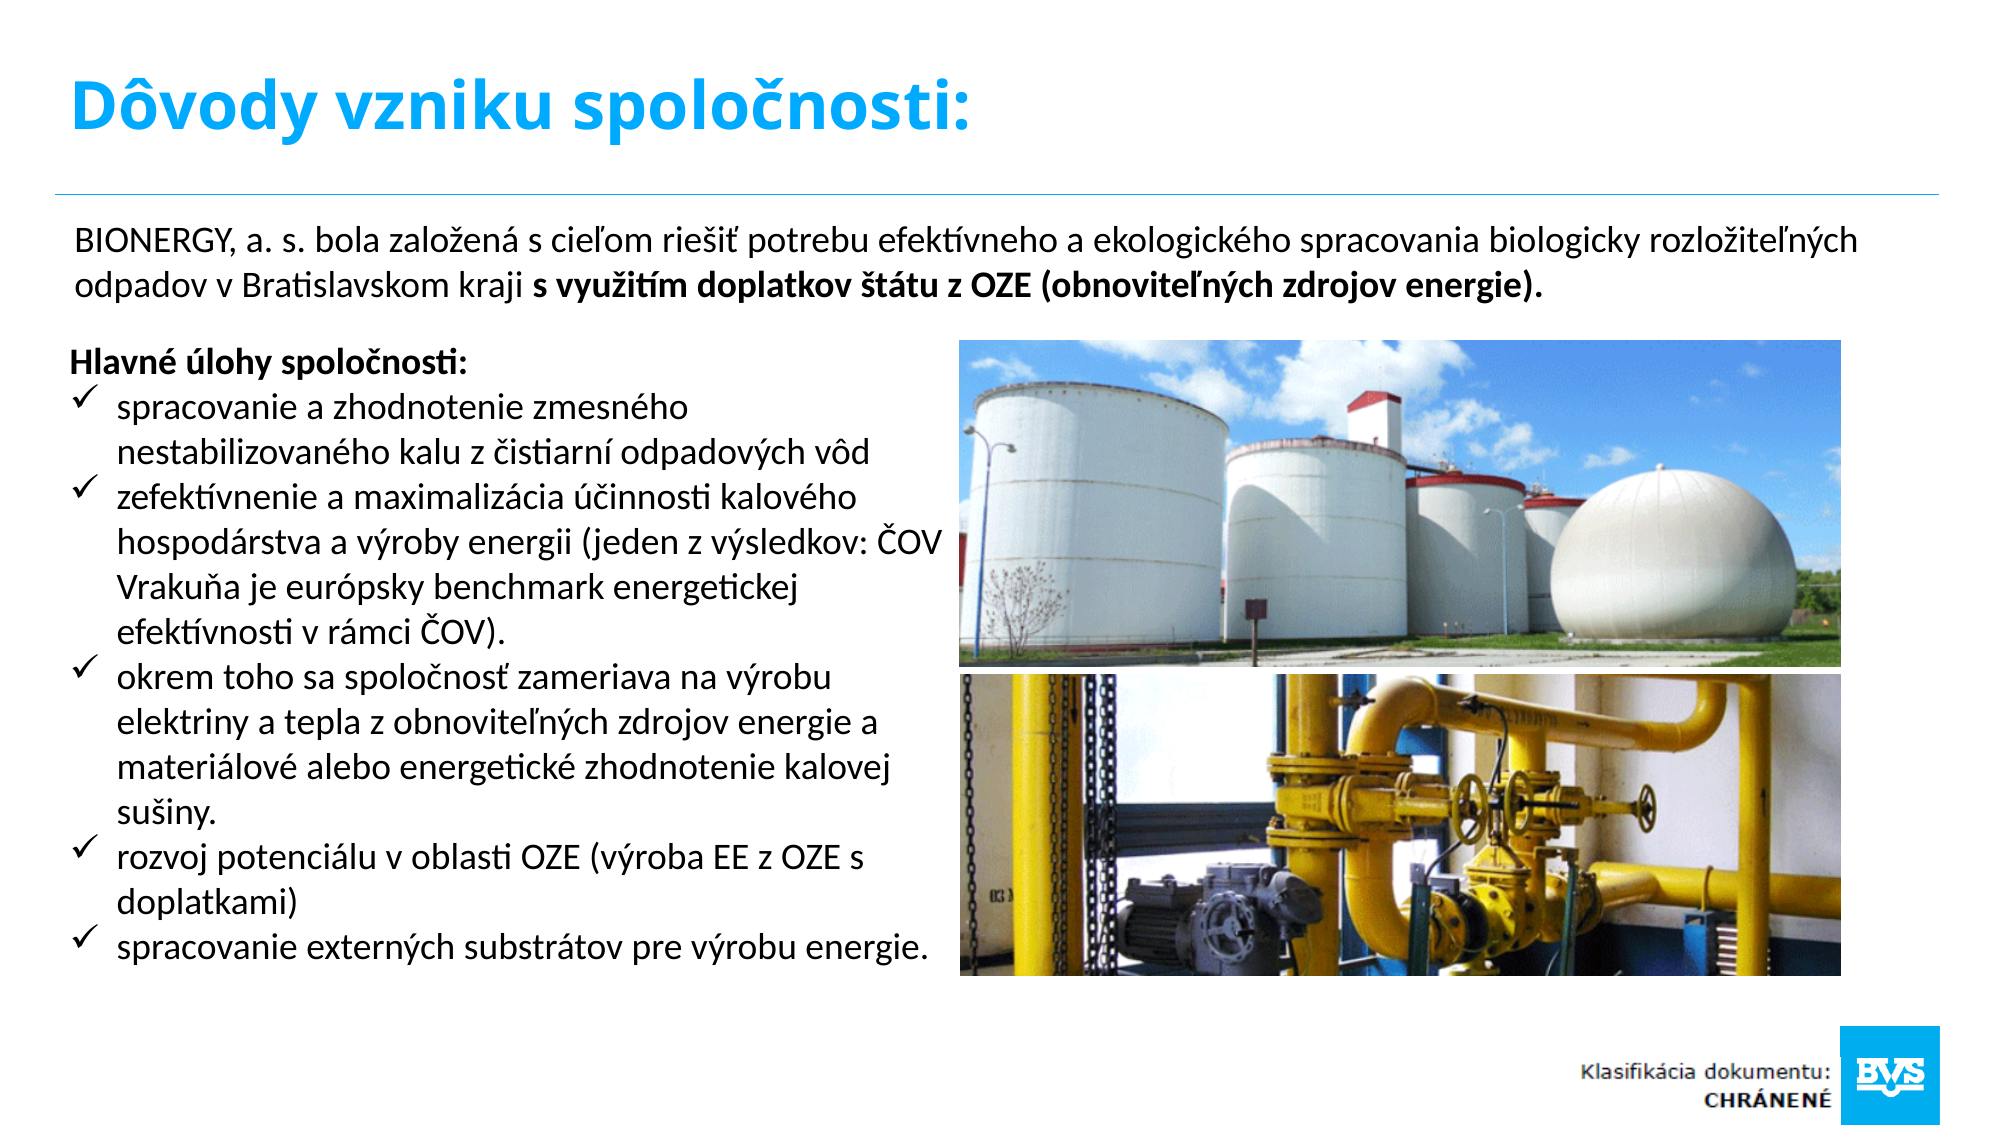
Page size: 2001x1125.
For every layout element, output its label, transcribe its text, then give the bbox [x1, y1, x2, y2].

text_box Hlavné úlohy spoločnosti: spracovanie a zhodnotenie zmesného nestabilizovaného kalu z čistiarní odpadových vôd zefektívnenie a maximalizácia účinnosti kalového hospodárstva a výroby energii (jeden z výsledkov: ČOV Vrakuňa je európsky benchmark energetickej efektívnosti v rámci ČOV). okrem toho sa spoločnosť zameriava na výrobu elektriny a tepla z obnoviteľných zdrojov energie a materiálové alebo energetické zhodnotenie kalovej sušiny. rozvoj potenciálu v oblasti OZE (výroba EE z OZE s doplatkami) spracovanie externých substrátov pre výrobu energie. [54, 329, 960, 975]
text_box [73, 317, 1990, 377]
text_box BIONERGY, a. s. bola založená s cieľom riešiť potrebu efektívneho a ekologického spracovania biologicky rozložiteľných odpadov v Bratislavskom kraji s využitím doplatkov štátu z OZE (obnoviteľných zdrojov energie). [59, 207, 1935, 313]
text_box Dôvody vzniku spoločnosti: [54, 55, 1965, 151]
picture [959, 340, 1841, 667]
picture [960, 674, 1841, 976]
picture [1554, 1057, 1840, 1125]
picture [1857, 1059, 1924, 1096]
